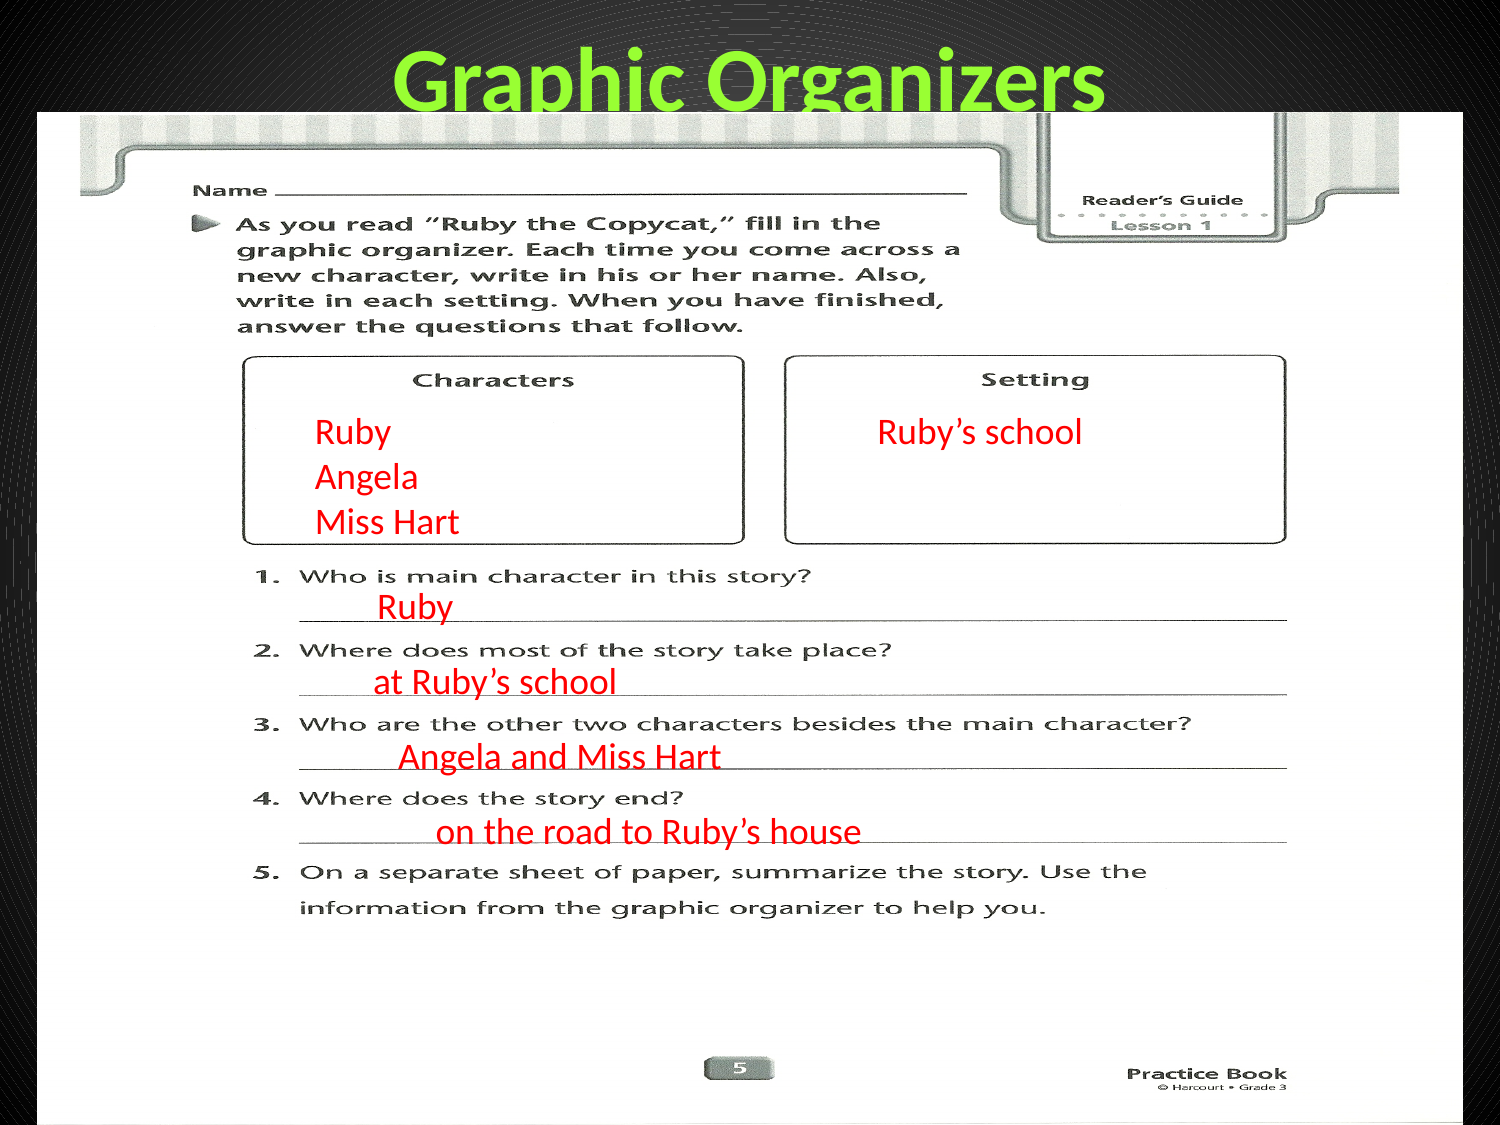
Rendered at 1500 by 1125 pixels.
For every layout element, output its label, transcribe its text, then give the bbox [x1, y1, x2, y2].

picture [37, 112, 1463, 1125]
title Graphic Organizers [75, 0, 1425, 110]
